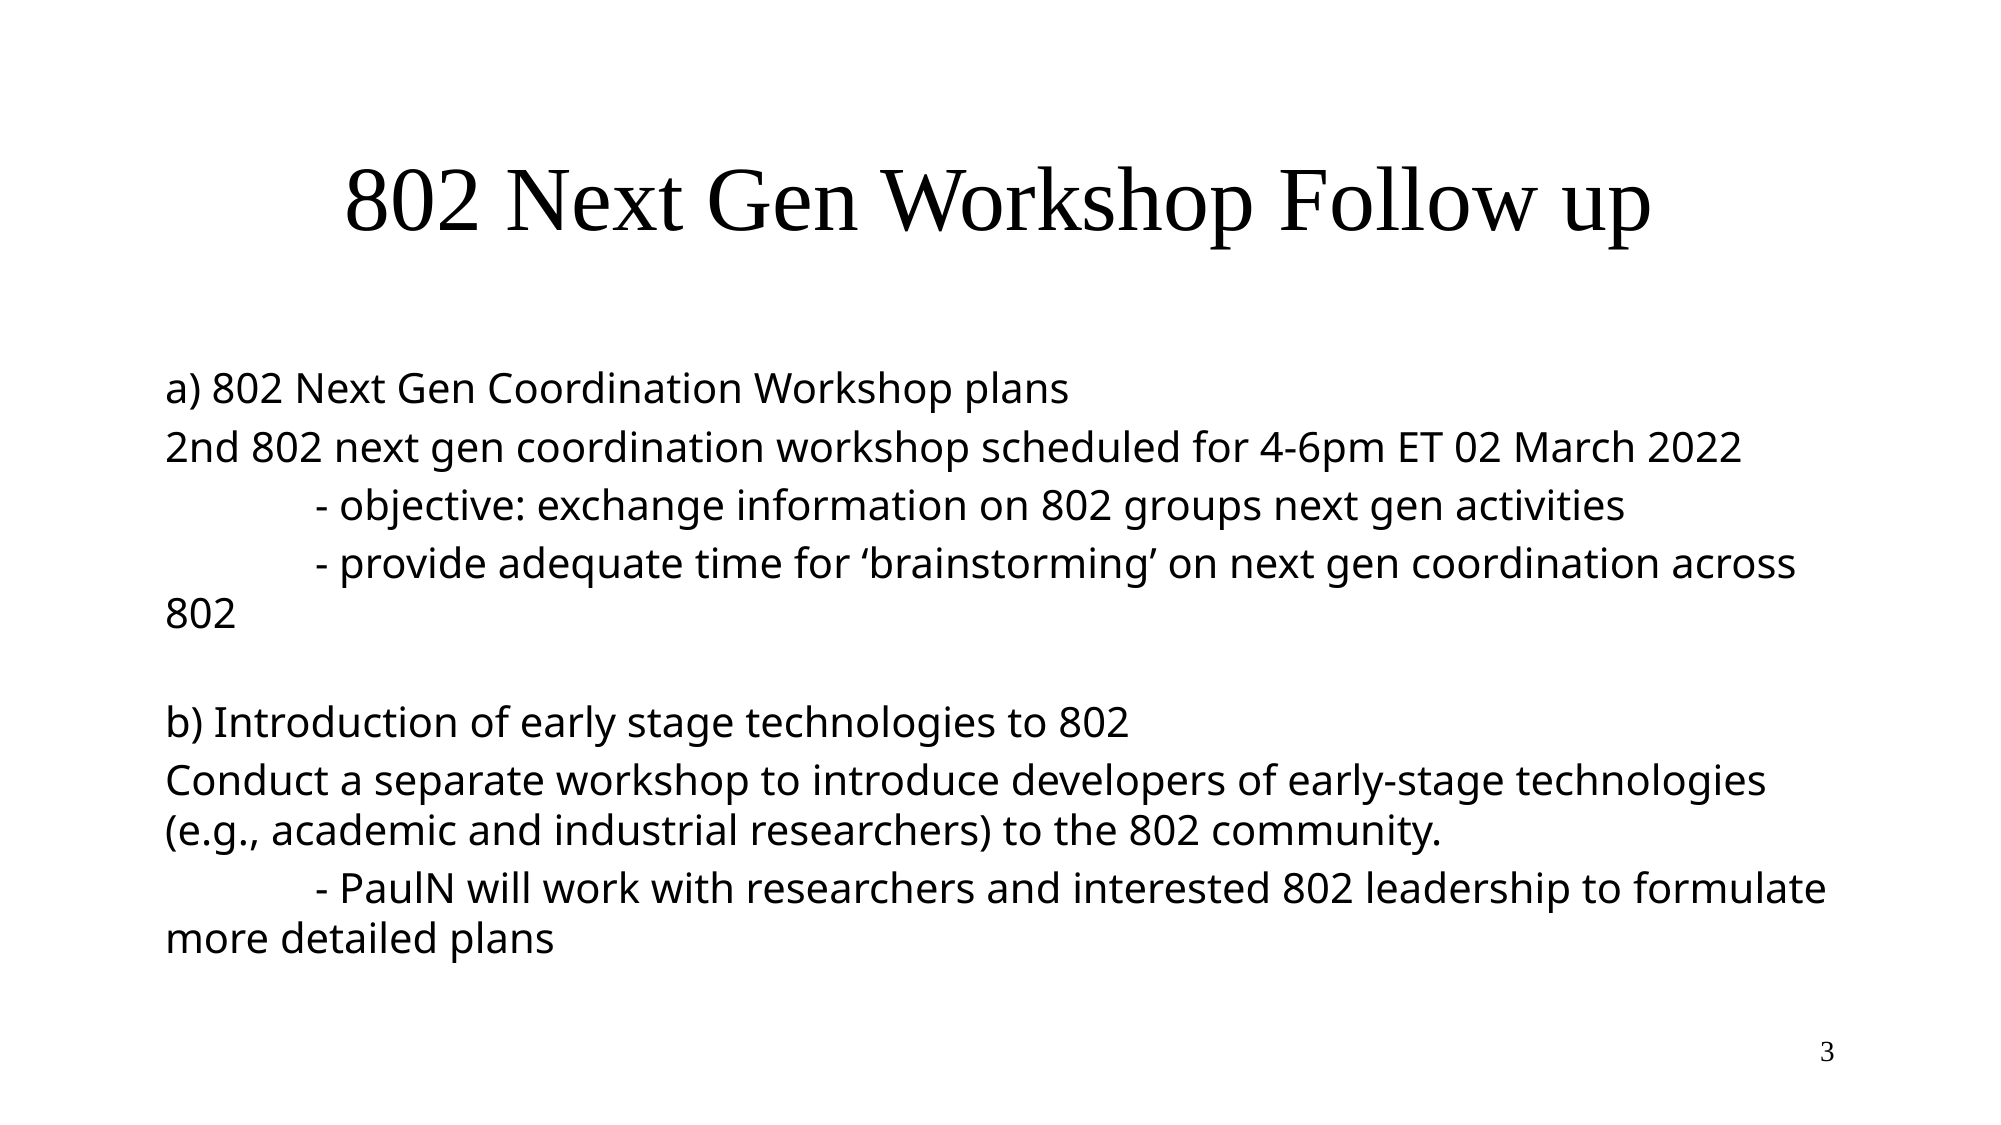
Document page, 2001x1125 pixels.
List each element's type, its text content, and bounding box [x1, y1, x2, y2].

title 802 Next Gen Workshop Follow up [149, 99, 1851, 288]
list a) 802 Next Gen Coordination Workshop plans 2nd 802 next gen coordination workshop scheduled for 4-6pm ET 02 March 2022 - objective: exchange information on 802 groups next gen activities - provide adequate time for ‘brainstorming’ on next gen coordination across 802 b) Introduction of early stage technologies to 802 Conduct a separate workshop to introduce developers of early-stage technologies (e.g., academic and industrial researchers) to the 802 community. - PaulN will work with researchers and interested 802 leadership to formulate more detailed plans [149, 354, 1851, 1030]
slide_number 3 [1433, 1024, 1851, 1101]
